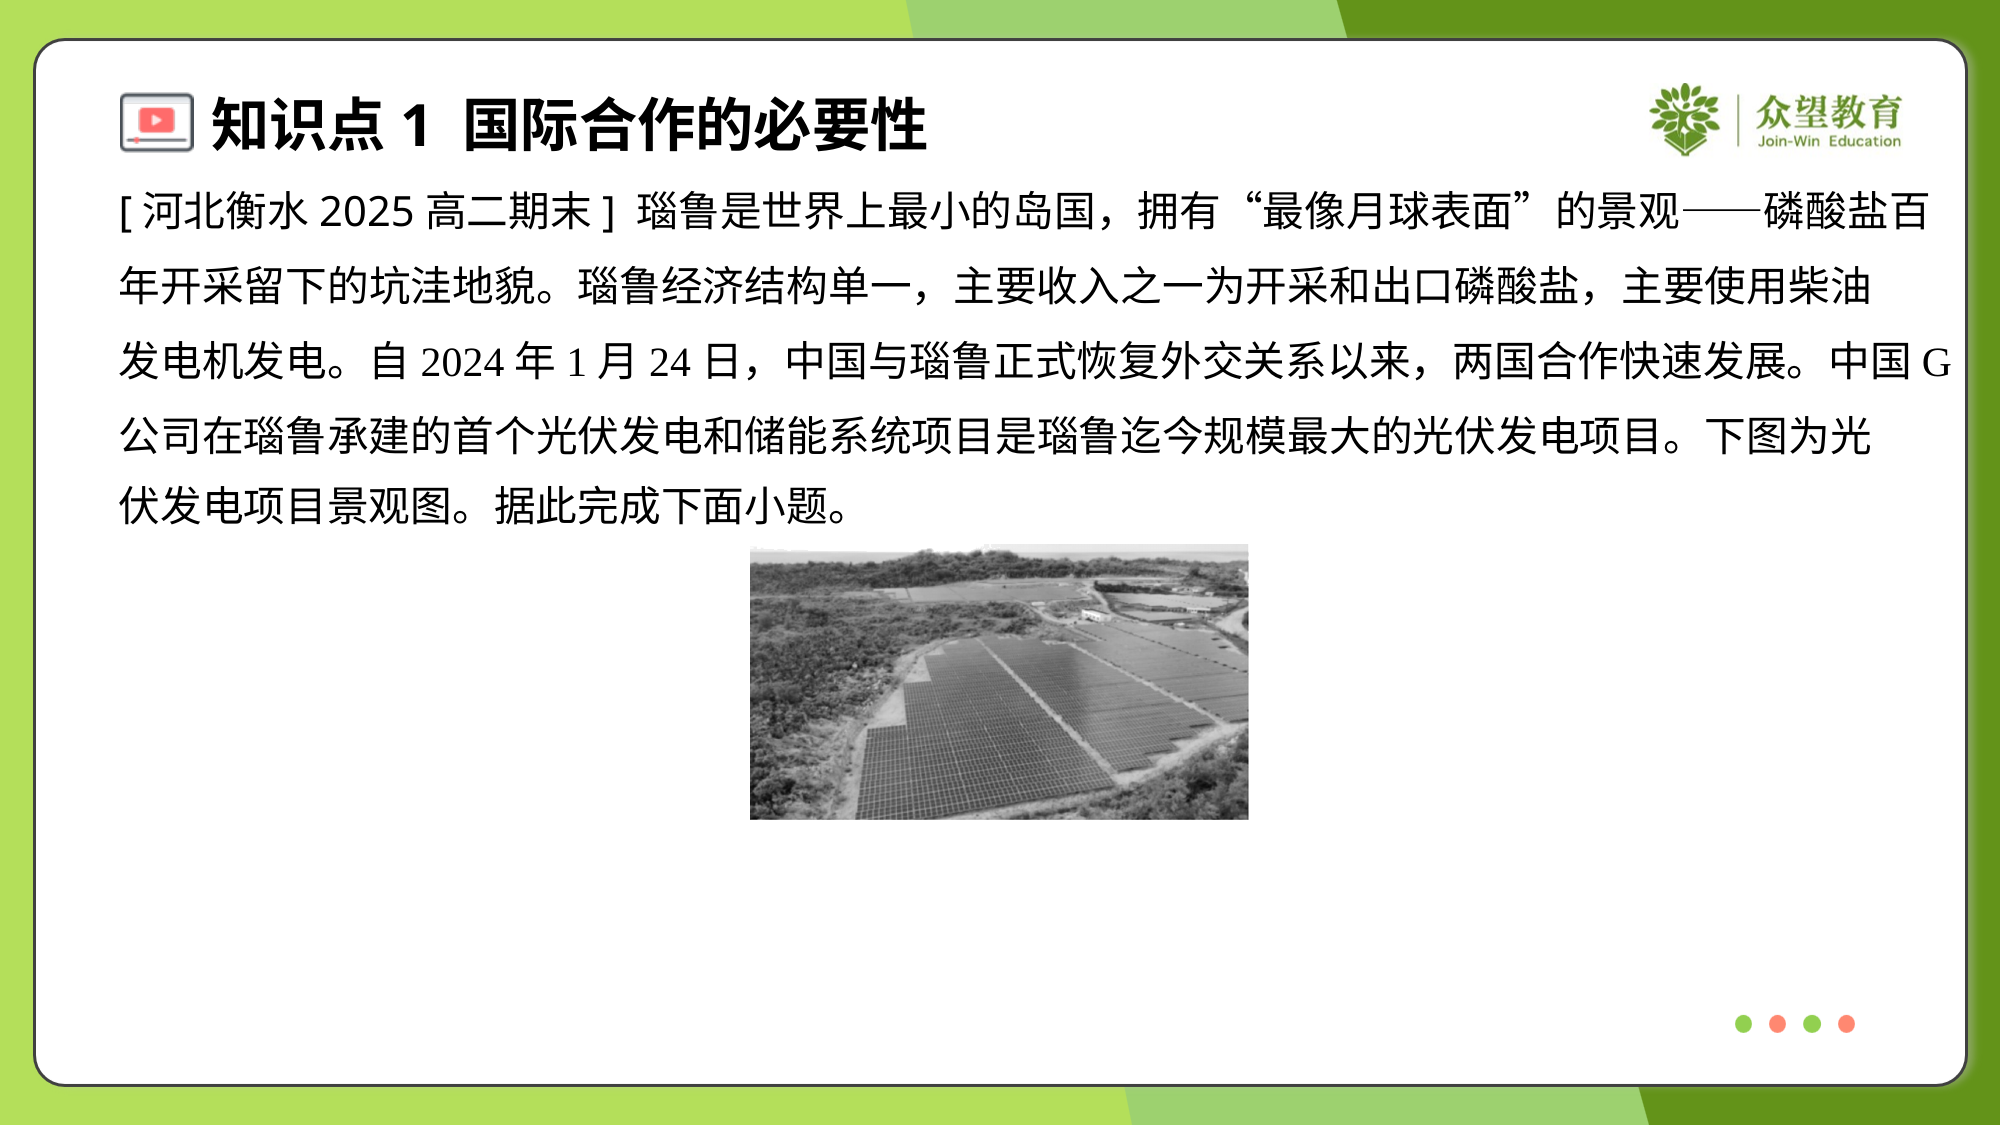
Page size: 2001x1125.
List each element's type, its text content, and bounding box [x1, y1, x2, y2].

text_box [河北衡水2025高二期末] 瑙鲁是世界上最小的岛国，拥有“最像月球表面”的景观——磷酸盐百 年开采留下的坑洼地貌。瑙鲁经济结构单一，主要收入之一为开采和出口磷酸盐，主要使用柴油 发电机发电。自2024年1月24日，中国与瑙鲁正式恢复外交关系以来，两国合作快速发展。中国G 公司在瑙鲁承建的首个光伏发电和储能系统项目是瑙鲁迄今规模最大的光伏发电项目。下图为光 伏发电项目景观图。据此完成下面小题。 [118, 159, 1883, 523]
picture [0, 0, 2000, 1125]
